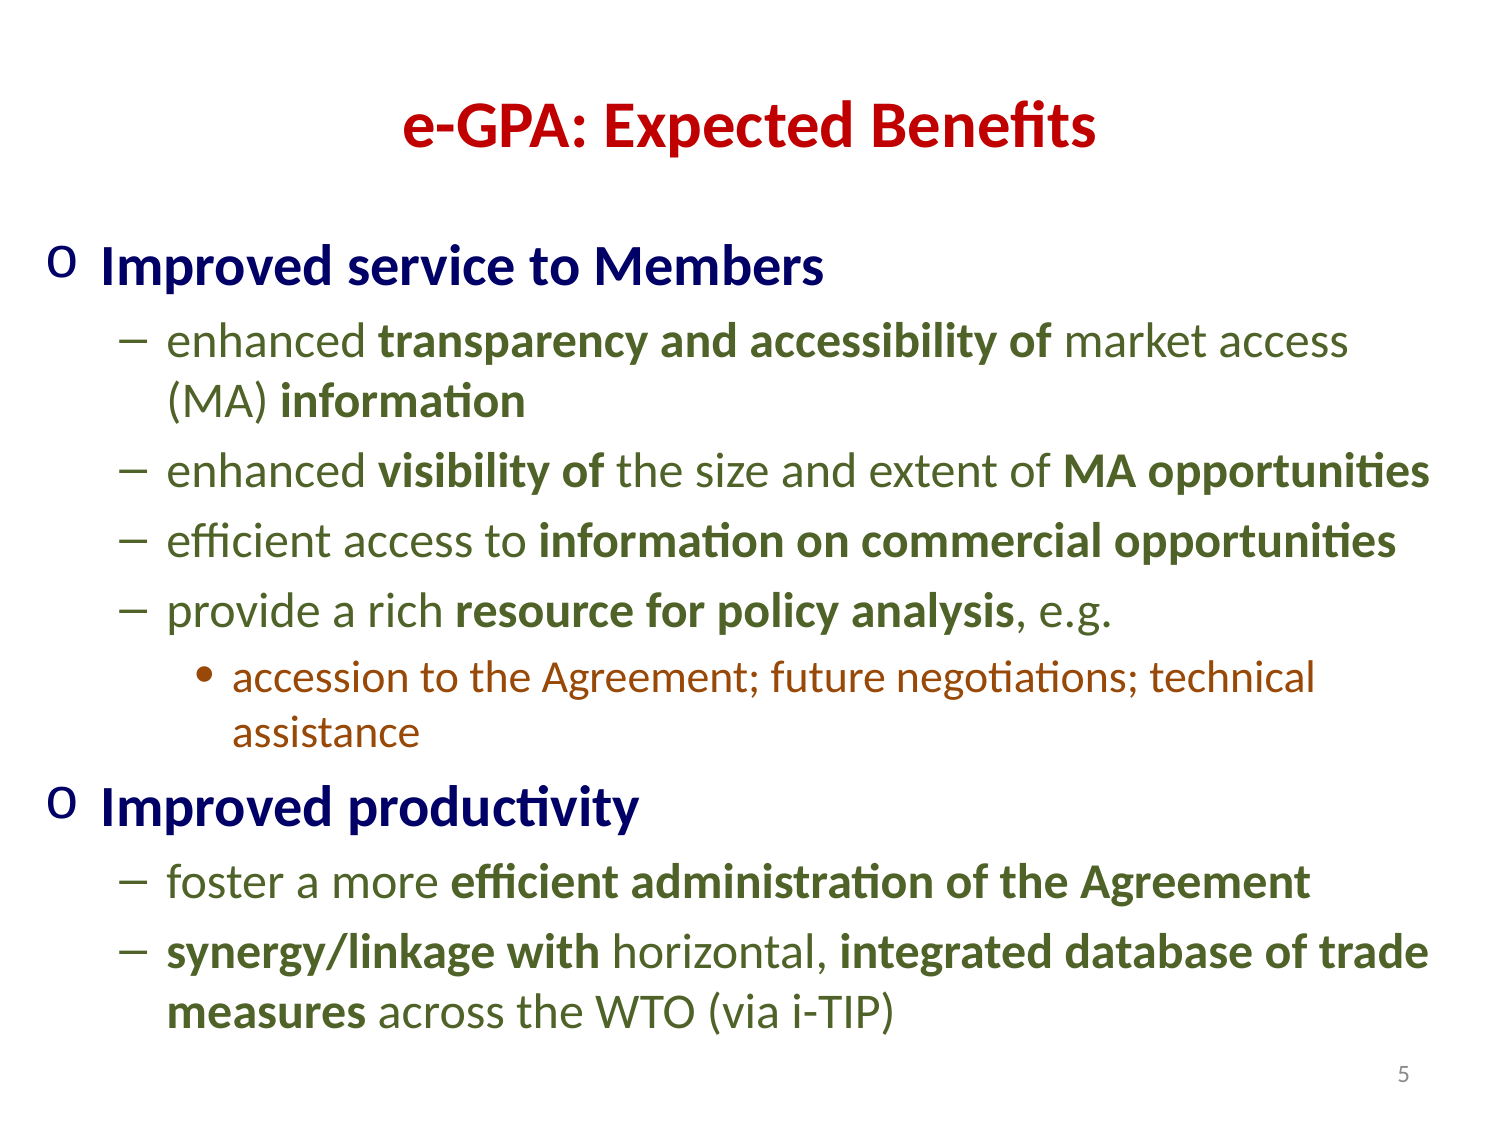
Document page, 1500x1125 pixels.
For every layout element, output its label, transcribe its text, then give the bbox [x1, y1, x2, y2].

title e-GPA: Expected Benefits [75, 45, 1425, 197]
slide_number 5 [1074, 1042, 1425, 1103]
list Improved service to Members enhanced transparency and accessibility of market access (MA) information enhanced visibility of the size and extent of MA opportunities efficient access to information on commercial opportunities provide a rich resource for policy analysis, e.g. accession to the Agreement; future negotiations; technical assistance Improved productivity foster a more efficient administration of the Agreement synergy/linkage with horizontal, integrated database of trade measures across the WTO (via i-TIP) [29, 219, 1471, 1059]
